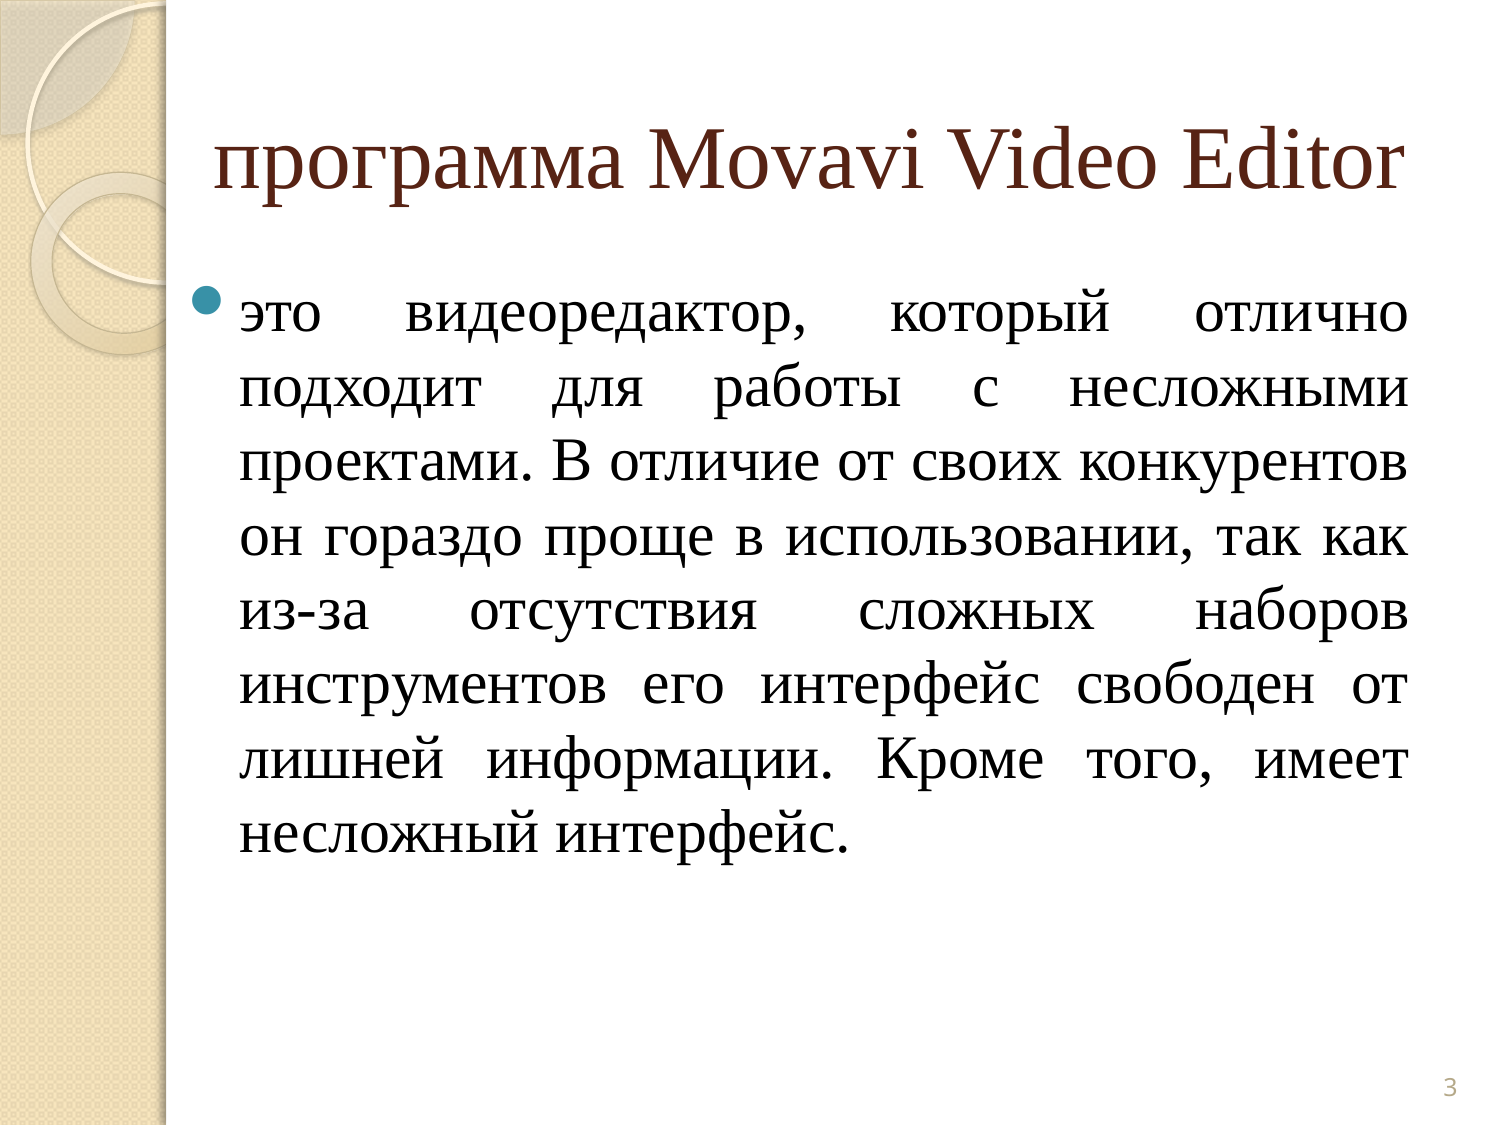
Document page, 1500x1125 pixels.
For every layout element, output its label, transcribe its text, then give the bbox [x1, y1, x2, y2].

slide_number 3 [1413, 1034, 1488, 1113]
list это видеоредактор, который отлично подходит для работы с несложными проектами. В отличие от своих конкурентов он гораздо проще в использовании, так как из-за отсутствия сложных наборов инструментов его интерфейс свободен от лишней информации. Кроме того, имеет несложный интерфейс. [164, 262, 1425, 926]
title программа Movavi Video Editor [199, 58, 1430, 247]
